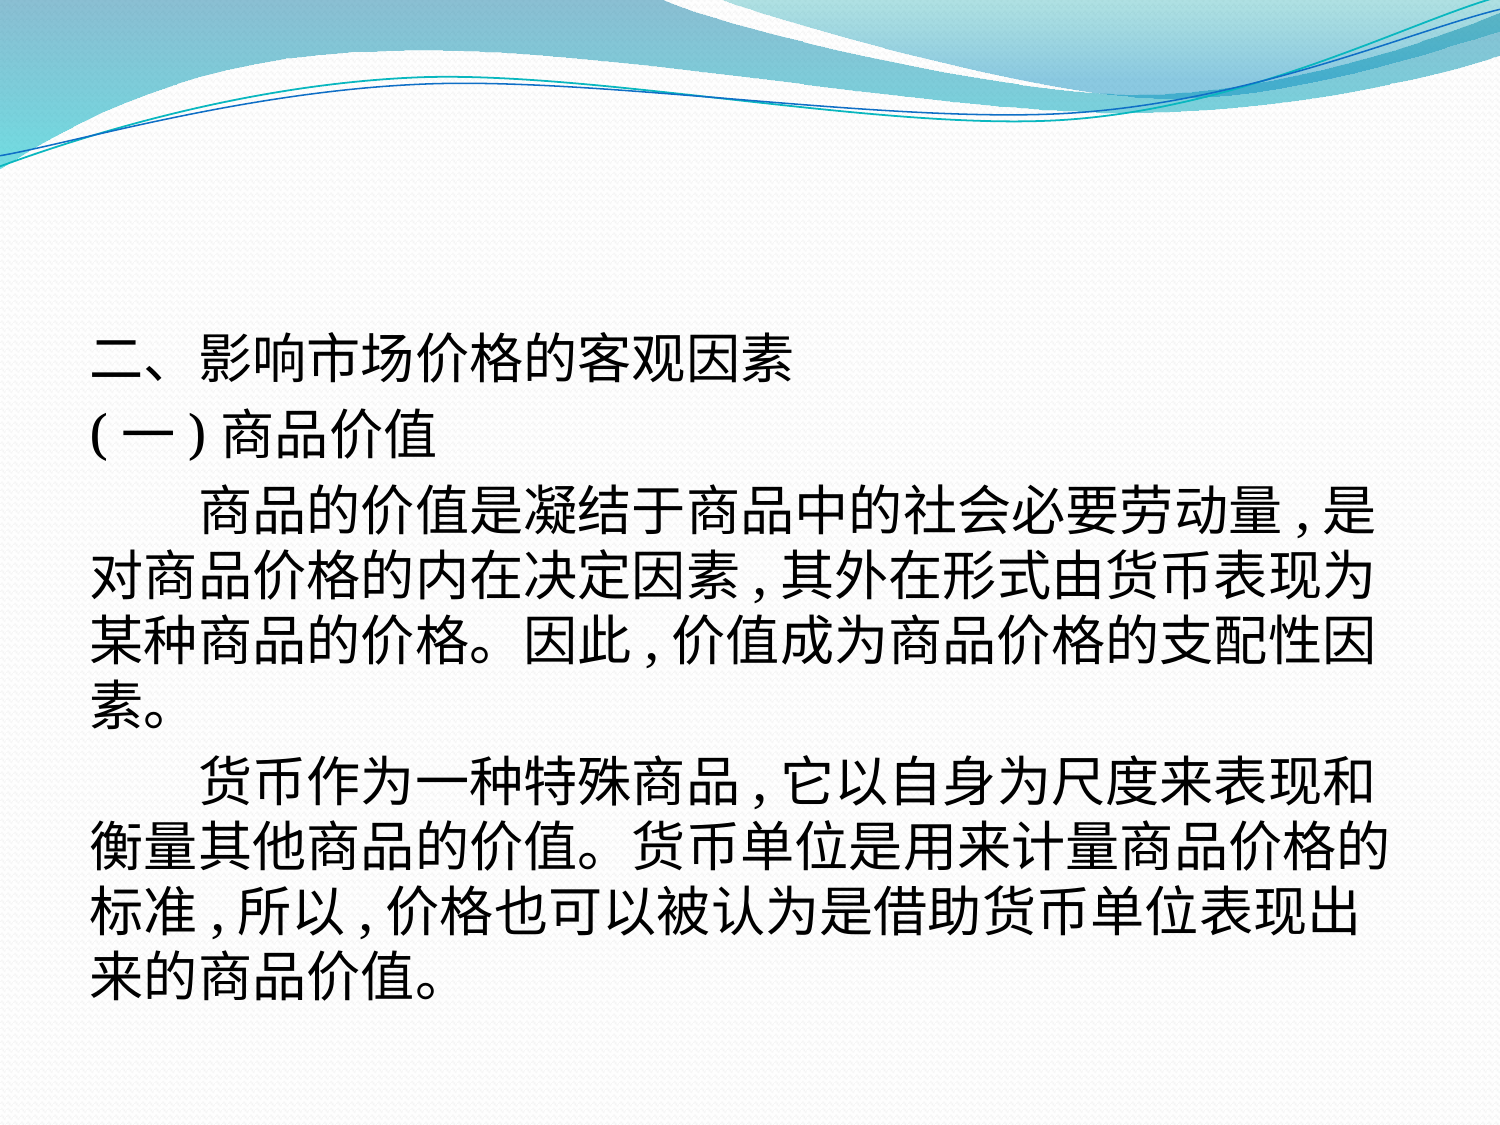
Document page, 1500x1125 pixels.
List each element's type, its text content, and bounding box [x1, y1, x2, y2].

list 二、影响市场价格的客观因素 (一)商品价值 商品的价值是凝结于商品中的社会必要劳动量,是对商品价格的内在决定因素,其外在形式由货币表现为某种商品的价格。因此,价值成为商品价格的支配性因素。 货币作为一种特殊商品,它以自身为尺度来表现和衡量其他商品的价值。货币单位是用来计量商品价格的标准,所以,价格也可以被认为是借助货币单位表现出来的商品价值。 [75, 317, 1425, 1038]
